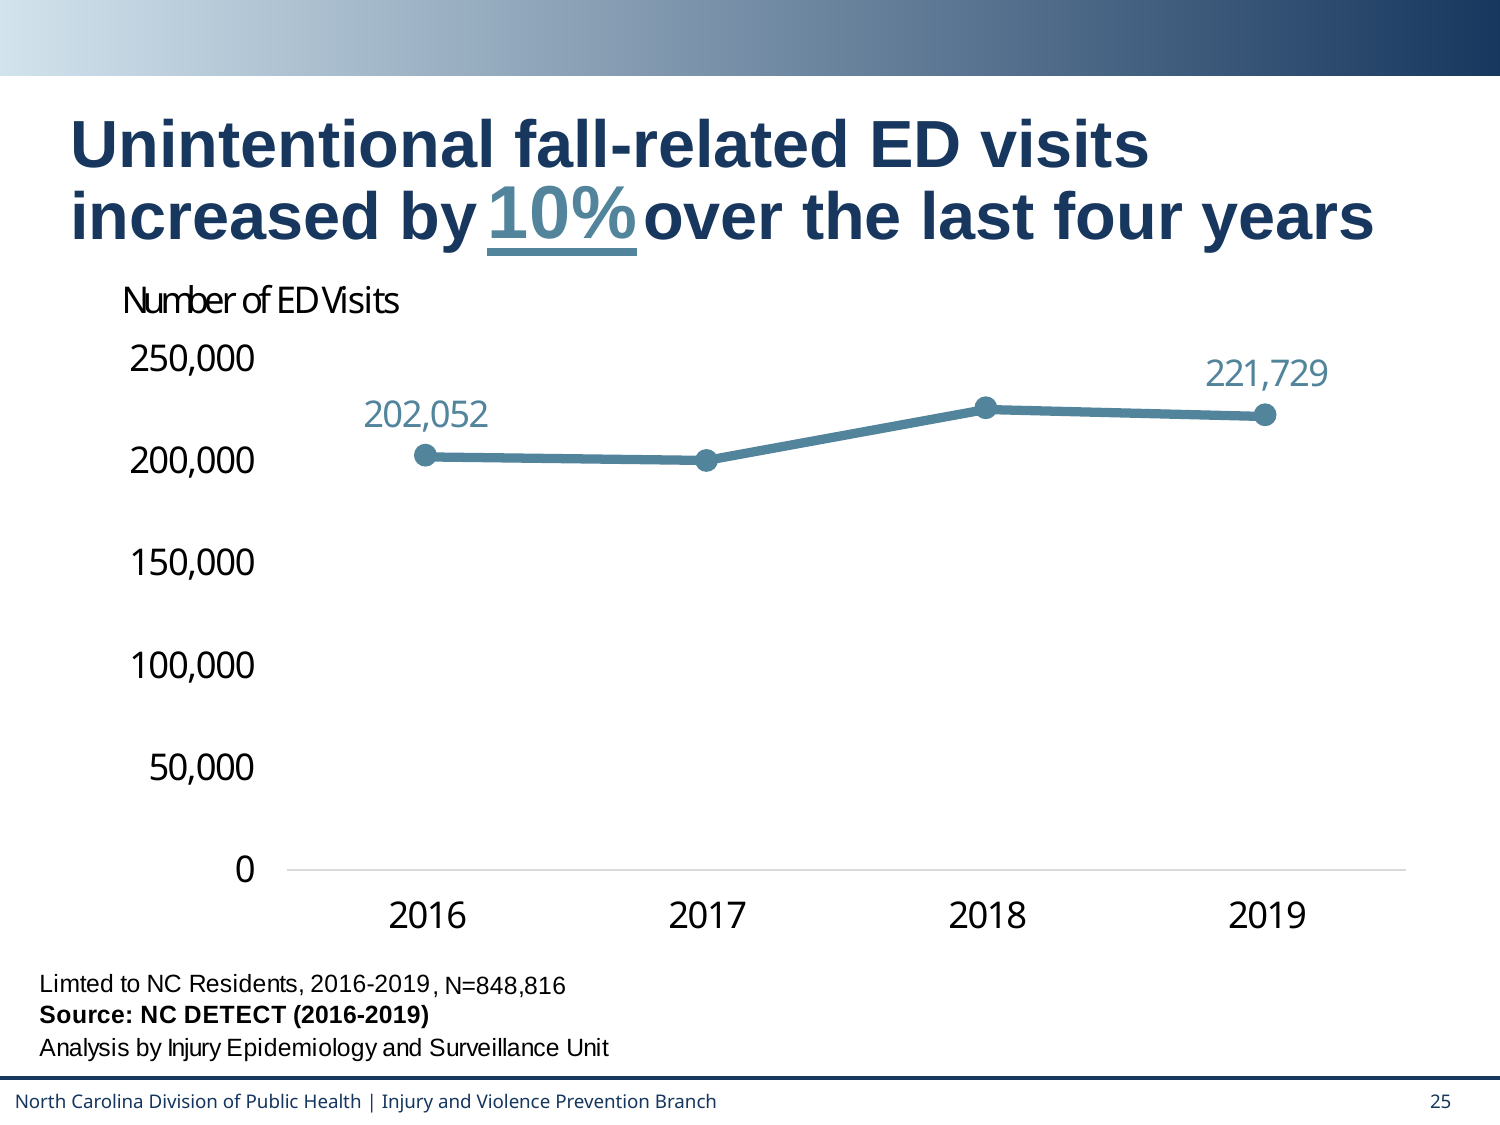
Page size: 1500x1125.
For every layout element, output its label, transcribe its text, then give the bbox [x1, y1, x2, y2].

picture [33, 265, 1420, 1064]
picture [387, 164, 723, 260]
title Unintentional fall-related ED visits increased by over the last four years [55, 102, 1442, 193]
